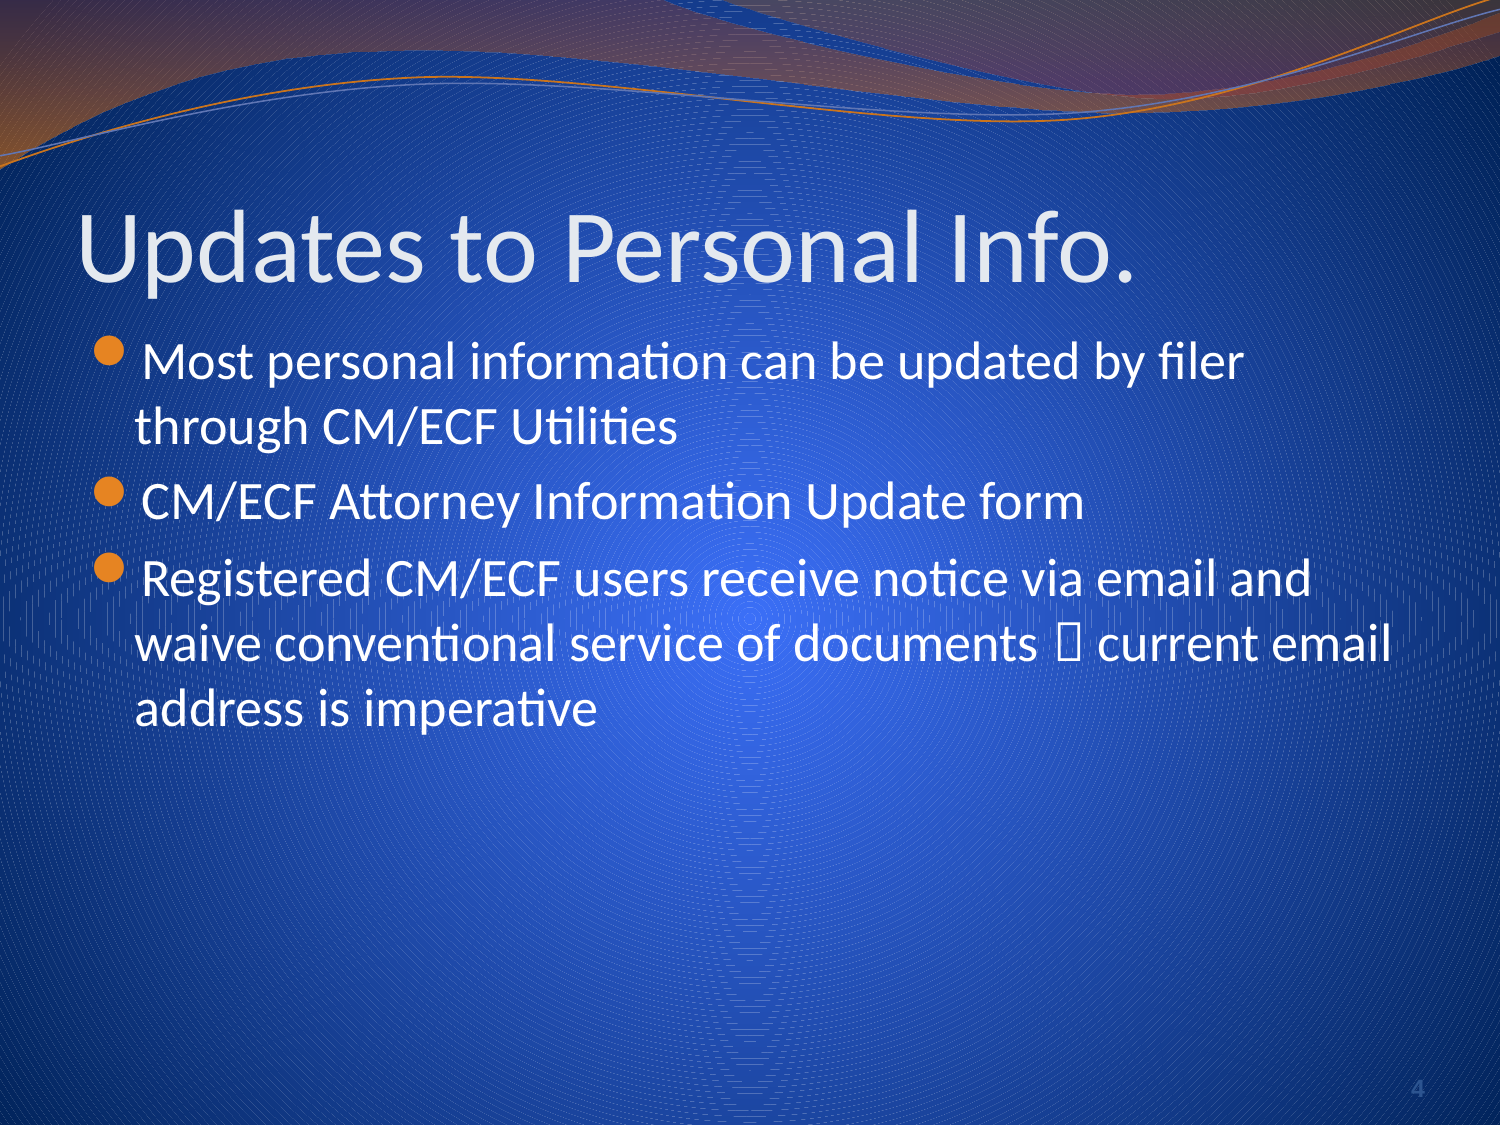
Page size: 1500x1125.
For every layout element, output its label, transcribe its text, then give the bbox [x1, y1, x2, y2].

title Updates to Personal Info. [75, 115, 1425, 303]
list Most personal information can be updated by filer through CM/ECF Utilities CM/ECF Attorney Information Update form Registered CM/ECF users receive notice via email and waive conventional service of documents  current email address is imperative [75, 317, 1425, 1038]
slide_number 4 [1299, 1042, 1425, 1103]
